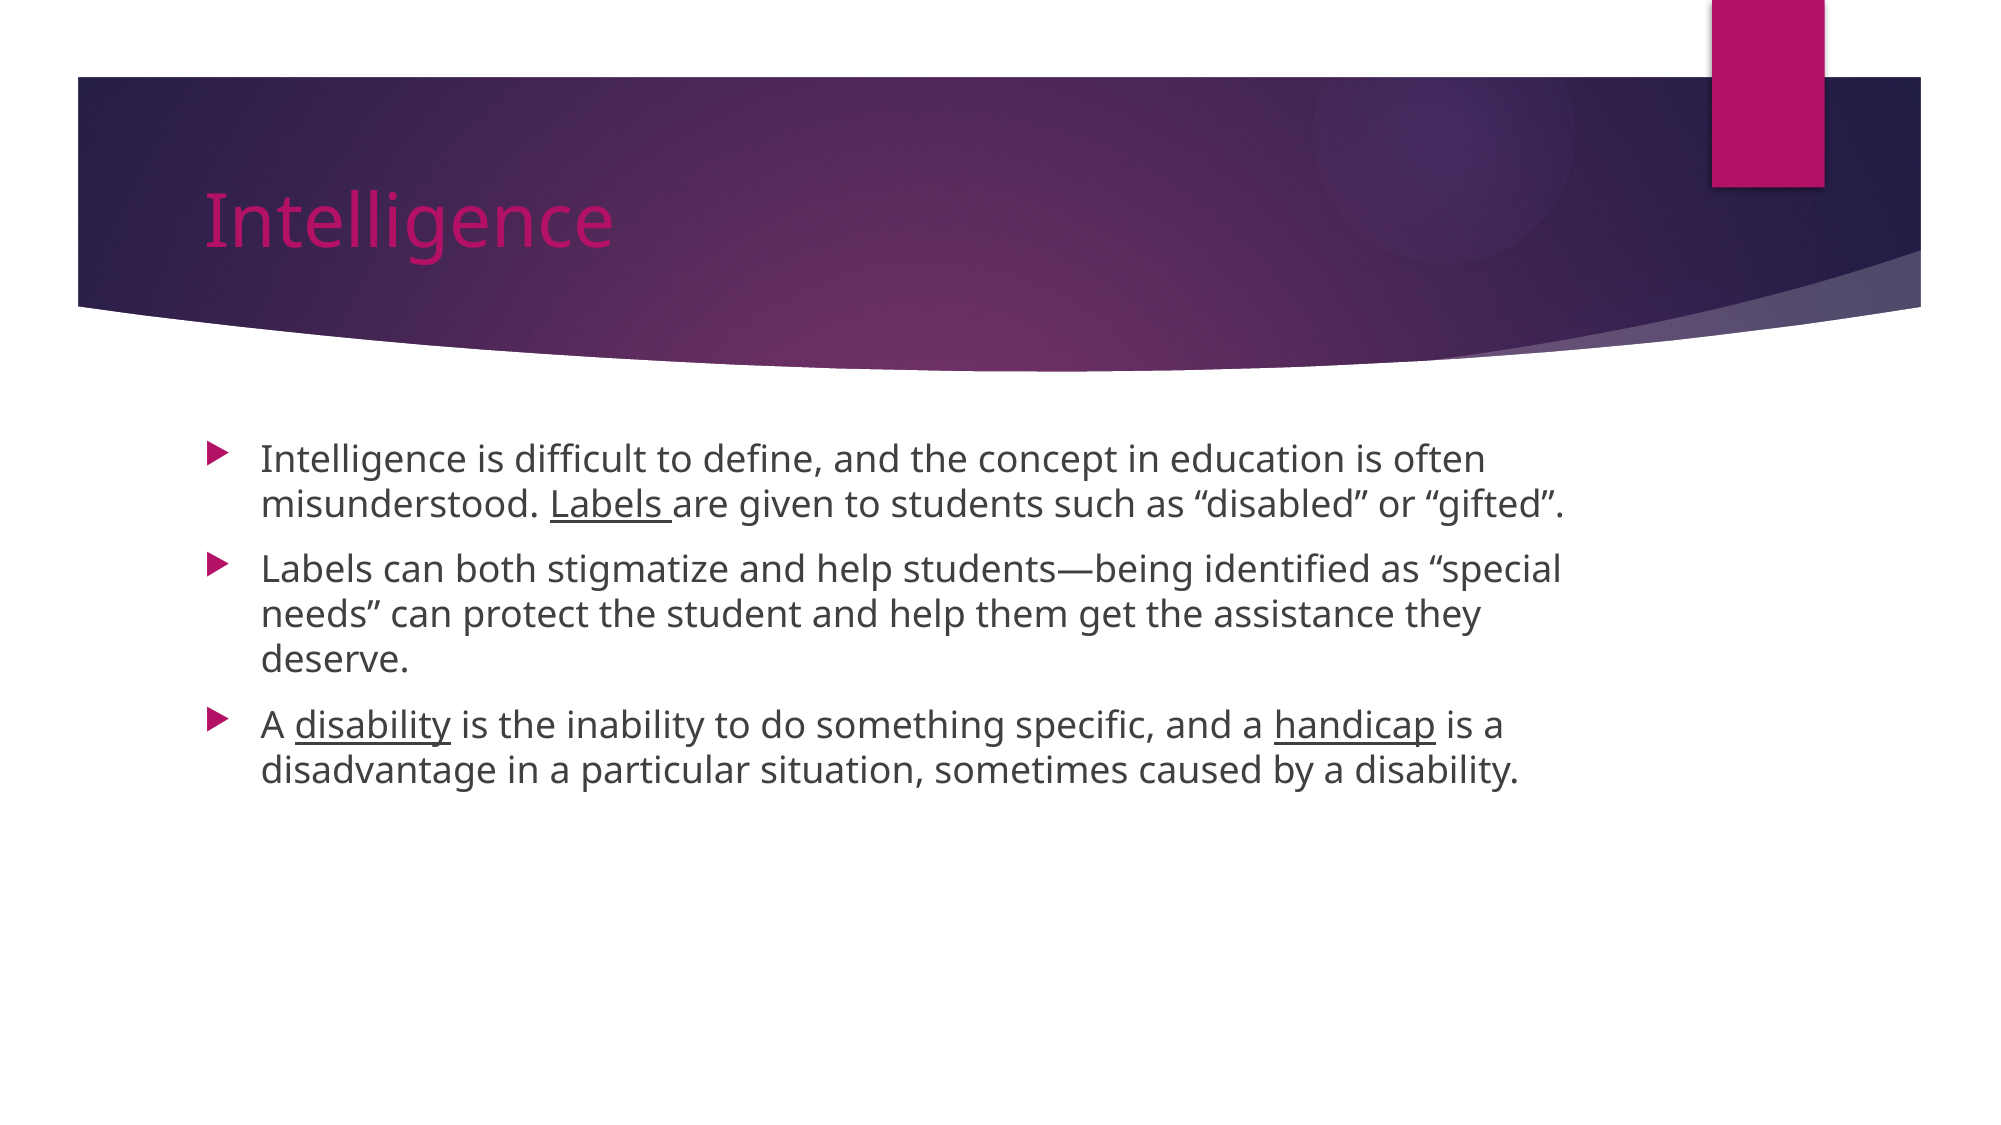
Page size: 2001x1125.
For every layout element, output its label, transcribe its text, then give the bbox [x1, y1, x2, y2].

title Intelligence [189, 159, 1627, 276]
list Intelligence is difficult to define, and the concept in education is often misunderstood. Labels are given to students such as “disabled” or “gifted”. Labels can both stigmatize and help students—being identified as “special needs” can protect the student and help them get the assistance they deserve. A disability is the inability to do something specific, and a handicap is a disadvantage in a particular situation, sometimes caused by a disability. [189, 427, 1638, 988]
